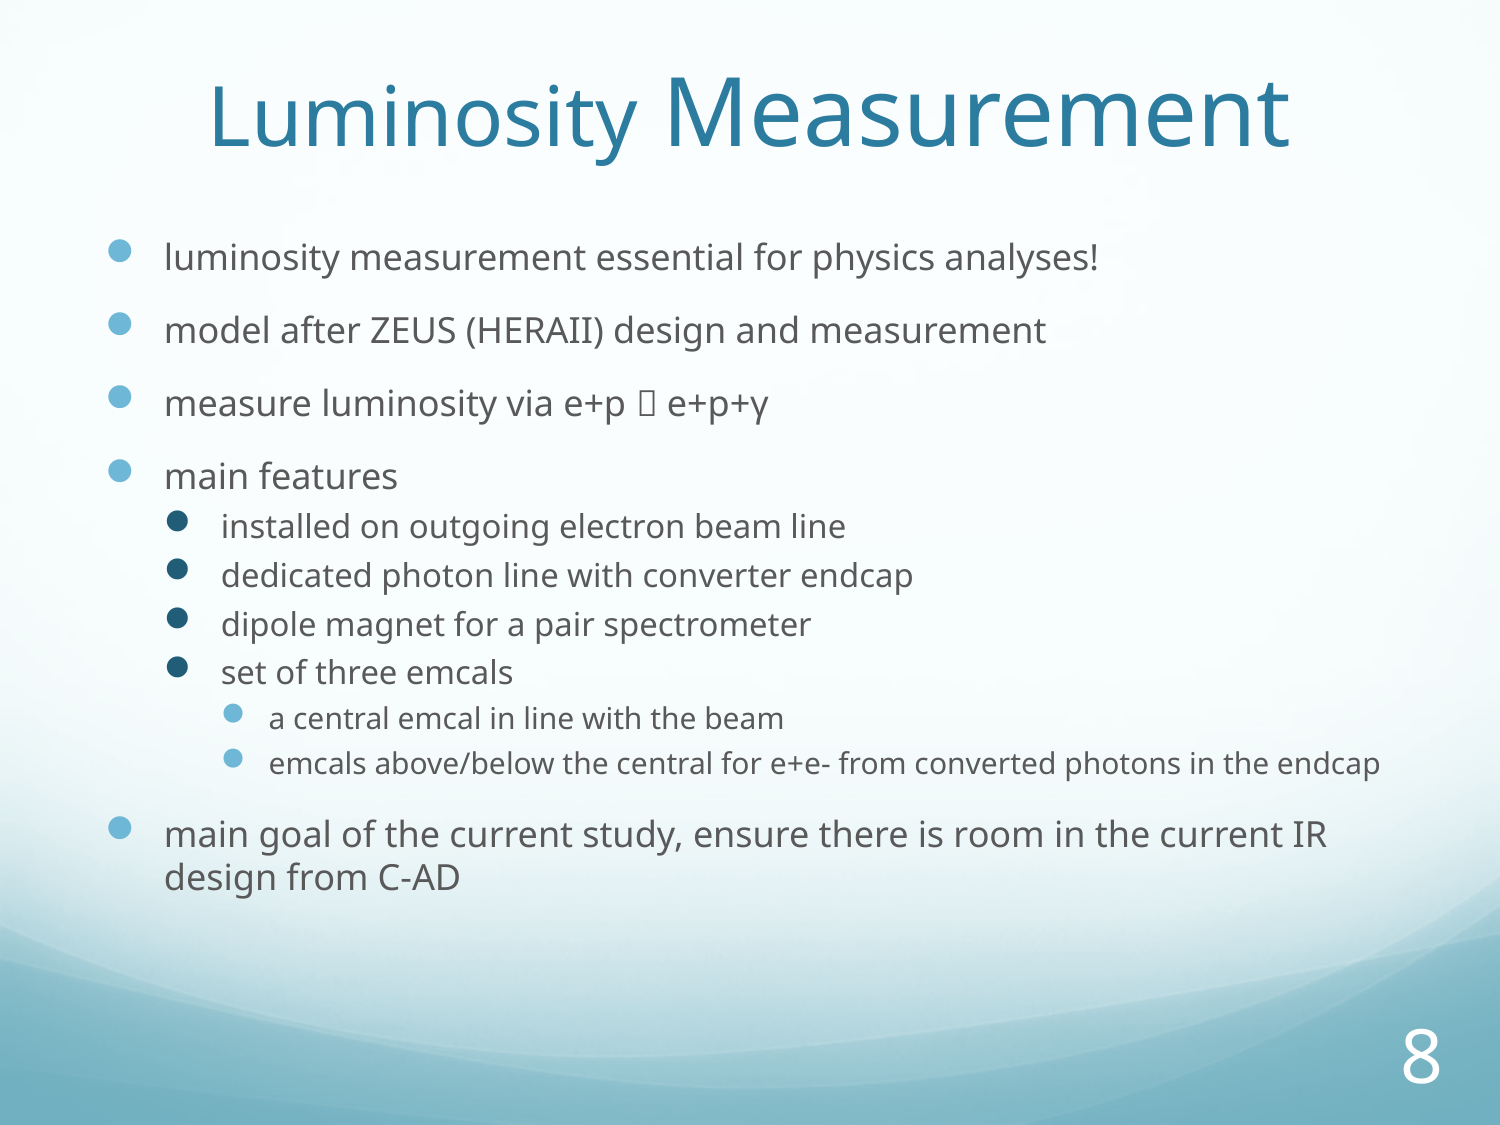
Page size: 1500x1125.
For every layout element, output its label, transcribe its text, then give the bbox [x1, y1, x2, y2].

list luminosity measurement essential for physics analyses! model after ZEUS (HERAII) design and measurement measure luminosity via e+p  e+p+γ main features installed on outgoing electron beam line dedicated photon line with converter endcap dipole magnet for a pair spectrometer set of three emcals a central emcal in line with the beam emcals above/below the central for e+e- from converted photons in the endcap main goal of the current study, ensure there is room in the current IR design from C-AD [90, 227, 1410, 940]
slide_number 8 [1295, 1029, 1459, 1090]
title Luminosity Measurement [90, 17, 1410, 173]
